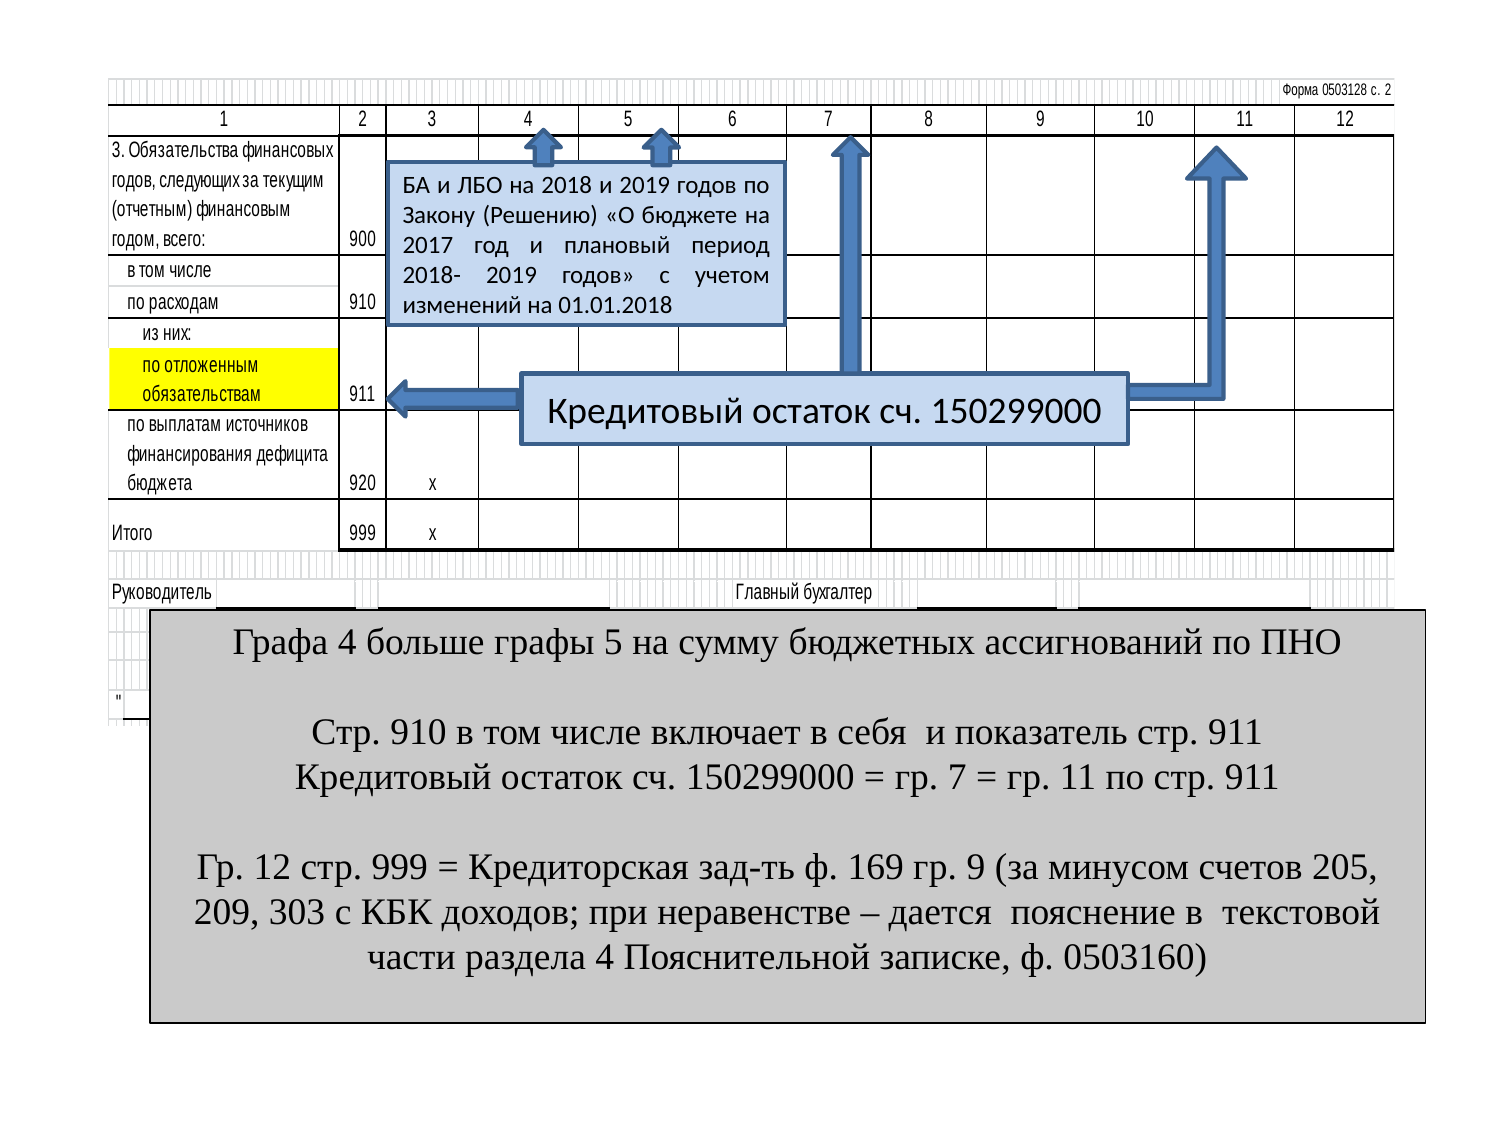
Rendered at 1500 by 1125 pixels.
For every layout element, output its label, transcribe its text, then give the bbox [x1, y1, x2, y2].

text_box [107, 77, 1396, 729]
text_box Графа 4 больше графы 5 на сумму бюджетных ассигнований по ПНО Стр. 910 в том числе включает в себя и показатель стр. 911 Кредитовый остаток сч. 150299000 = гр. 7 = гр. 11 по стр. 911 Гр. 12 стр. 999 = Кредиторская зад-ть ф. 169 гр. 9 (за минусом счетов 205, 209, 303 с КБК доходов; при неравенстве – дается пояснение в текстовой части раздела 4 Пояснительной записке, ф. 0503160) [149, 609, 1426, 1024]
